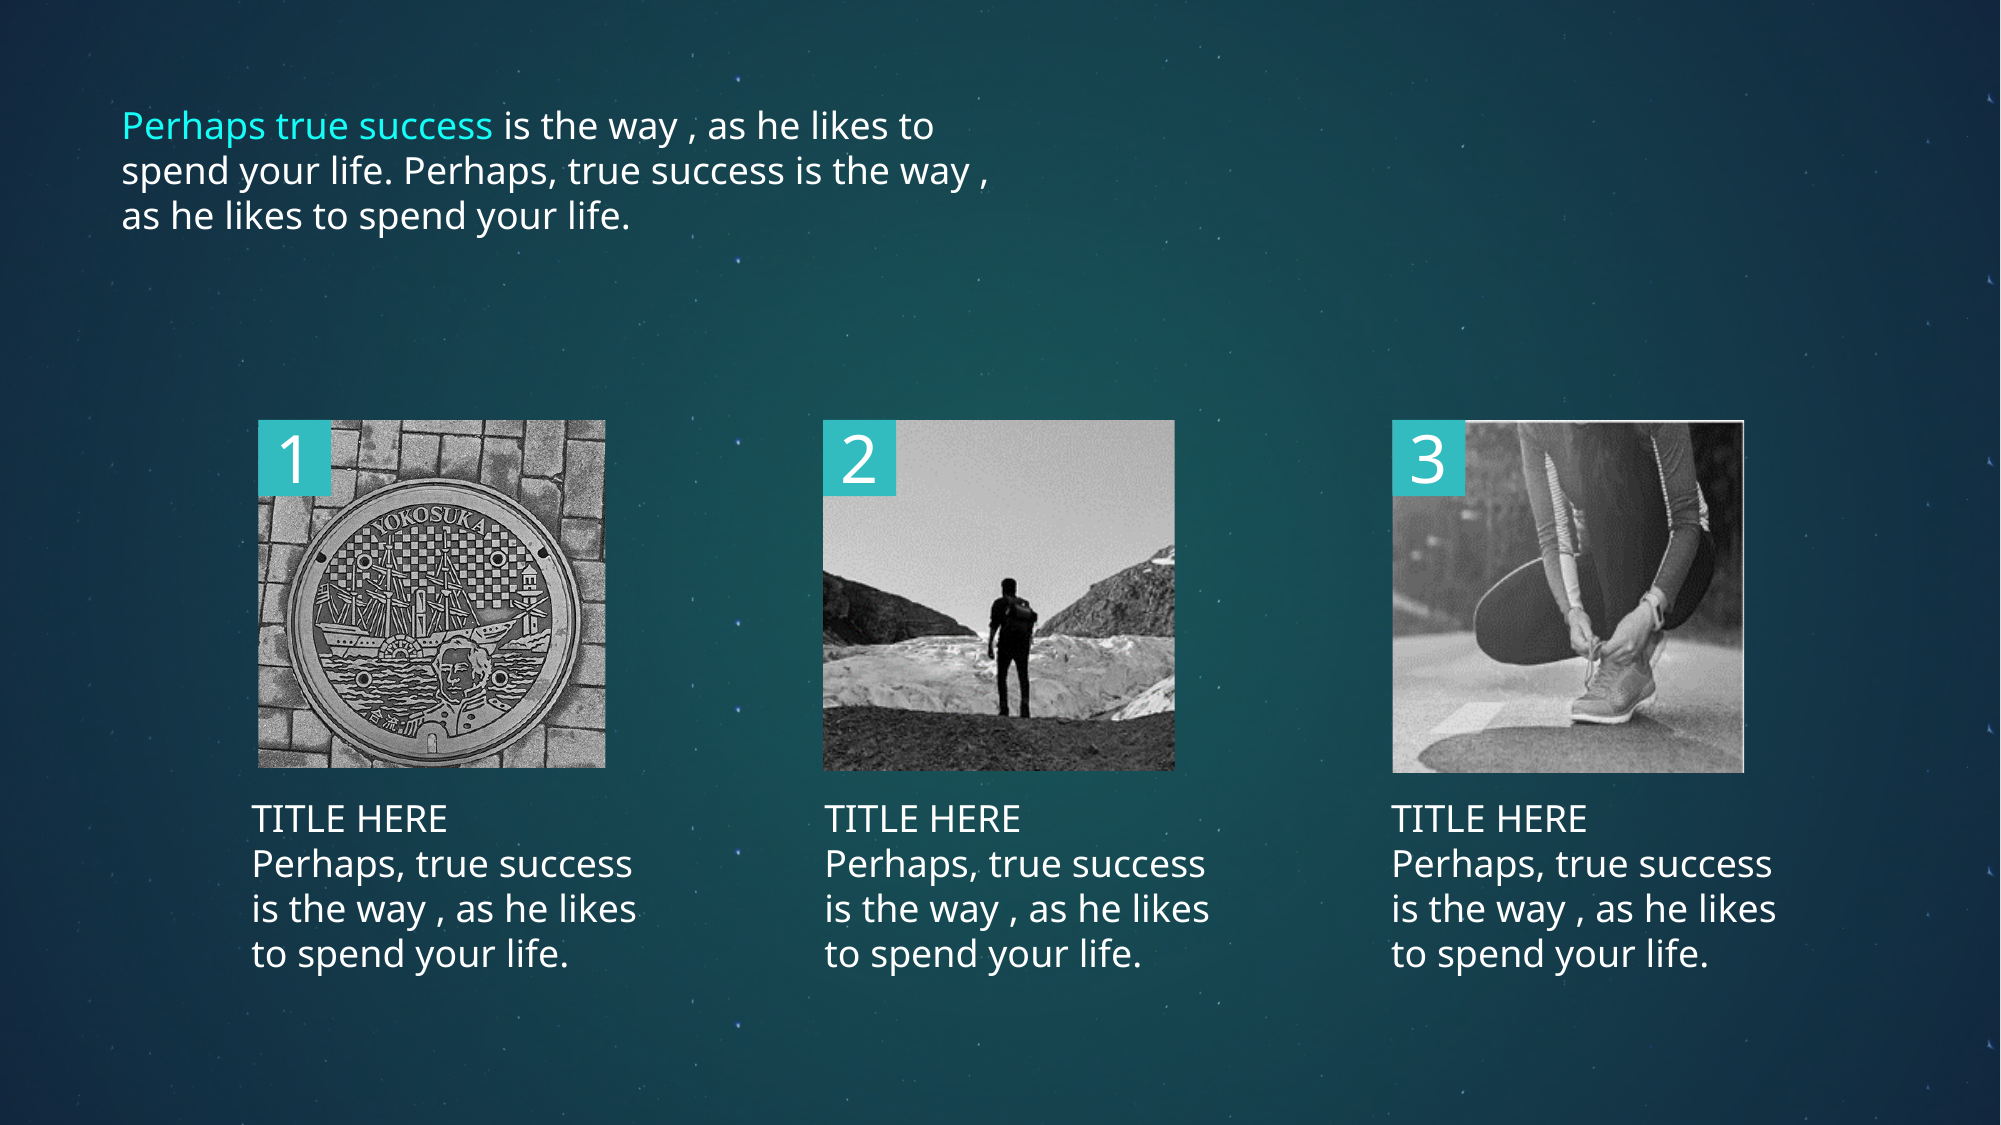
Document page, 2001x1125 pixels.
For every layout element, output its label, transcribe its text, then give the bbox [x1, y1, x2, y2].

text_box TITLE HERE Perhaps, true success is the way , as he likes to spend your life. [1376, 787, 1802, 983]
text_box [0, 0, 2000, 1125]
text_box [258, 409, 332, 506]
picture [1392, 420, 1745, 773]
picture [258, 420, 606, 768]
text_box TITLE HERE Perhaps, true success is the way , as he likes to spend your life. [236, 787, 662, 983]
picture [823, 420, 1175, 771]
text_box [823, 409, 897, 506]
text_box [1392, 409, 1466, 506]
text_box TITLE HERE Perhaps, true success is the way , as he likes to spend your life. [809, 787, 1236, 983]
text_box Perhaps true success is the way , as he likes to spend your life. Perhaps, true success is the way , as he likes to spend your life. [106, 94, 1045, 245]
